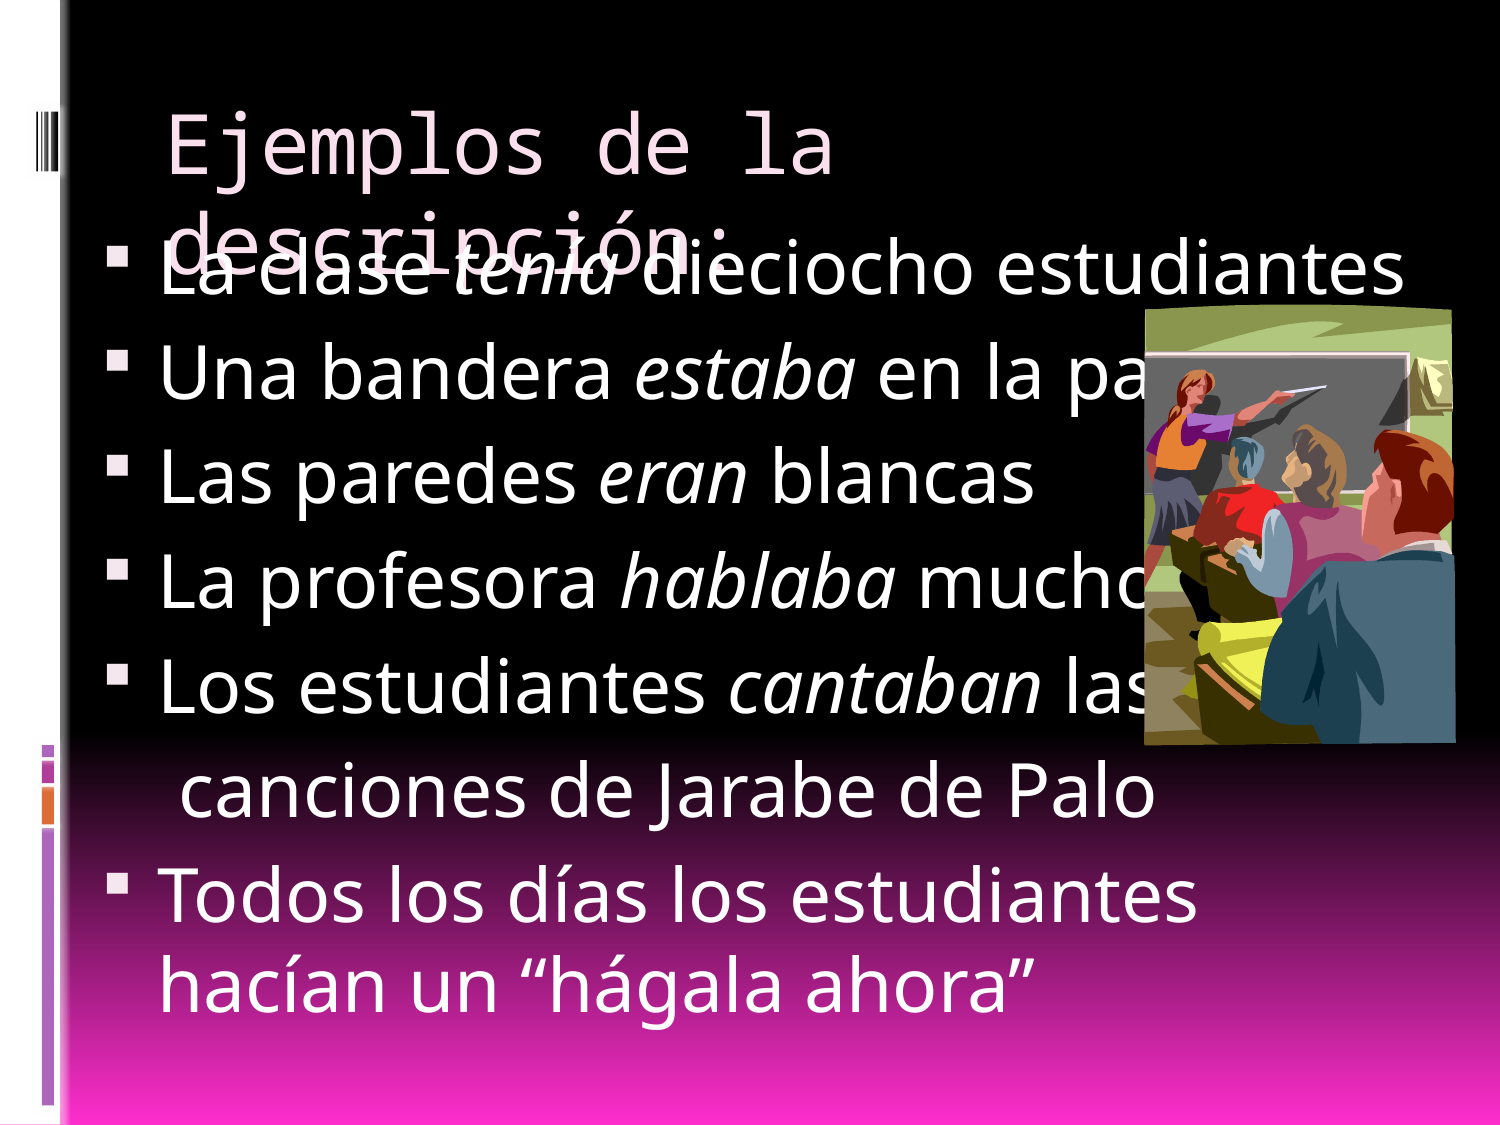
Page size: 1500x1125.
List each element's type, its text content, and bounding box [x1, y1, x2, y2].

title Ejemplos de la descripción: [150, 83, 1425, 212]
list La clase tenía dieciocho estudiantes Una bandera estaba en la pared Las paredes eran blancas La profesora hablaba mucho Los estudiantes cantaban las canciones de Jarabe de Palo Todos los días los estudiantes hacían un “hágala ahora” [75, 212, 1425, 1043]
picture [1143, 299, 1461, 751]
